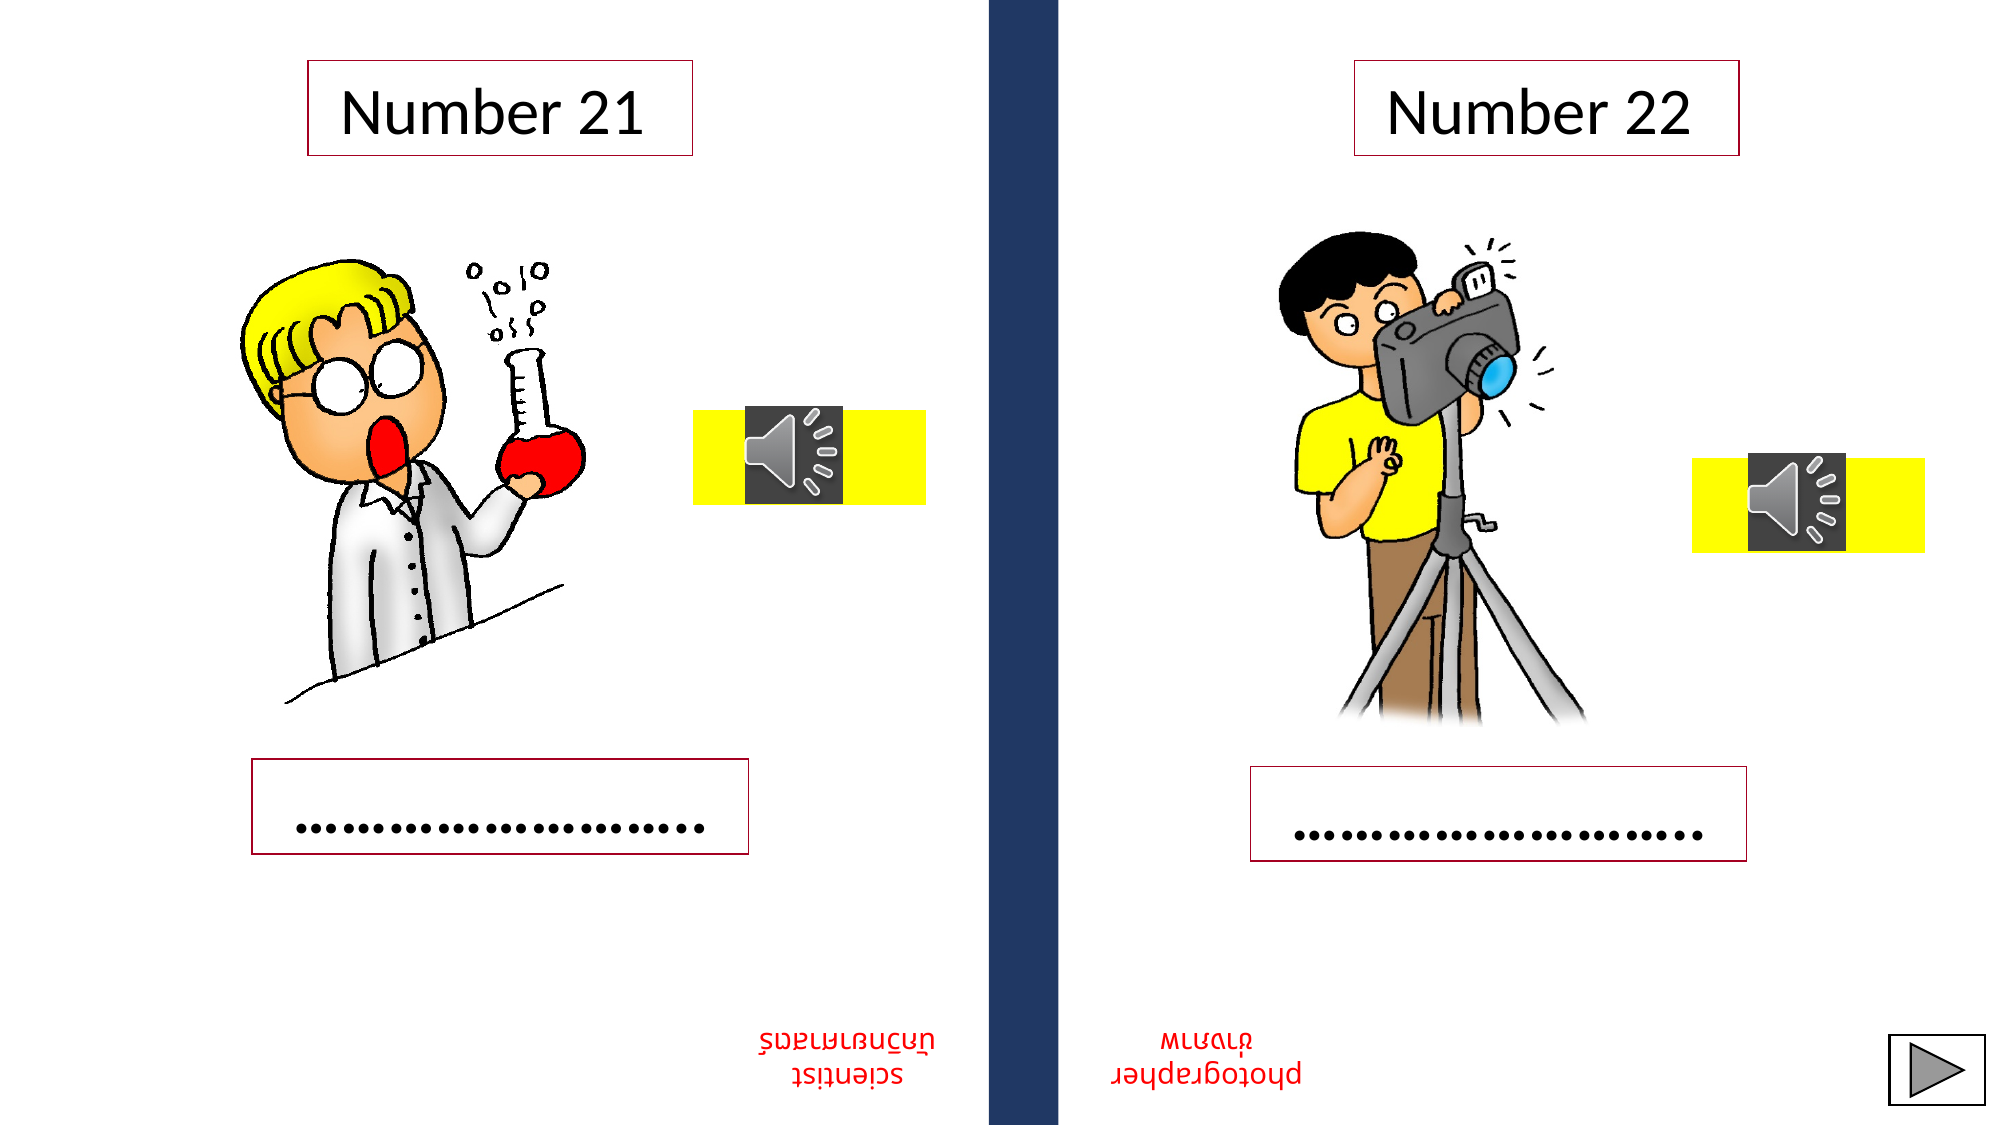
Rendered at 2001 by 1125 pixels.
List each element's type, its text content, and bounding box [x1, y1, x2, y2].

picture [743, 404, 844, 505]
text_box photographer ช่างภาพ [1080, 1020, 1333, 1106]
table_header [844, 410, 926, 505]
text_box [1888, 1034, 1986, 1106]
table_header [1847, 458, 1925, 553]
table_header [693, 410, 743, 505]
picture [1746, 452, 1847, 553]
text_box [988, 0, 1059, 1125]
text_box Number 22 [1354, 60, 1739, 156]
text_box scientist นักวิทยาศาสตร์ [736, 1020, 959, 1106]
text_box …………………….. [1250, 766, 1747, 861]
table_header [1692, 458, 1746, 553]
picture [190, 212, 661, 722]
picture [1253, 212, 1612, 728]
text_box Number 21 [308, 60, 693, 156]
text_box …………………….. [252, 759, 749, 854]
